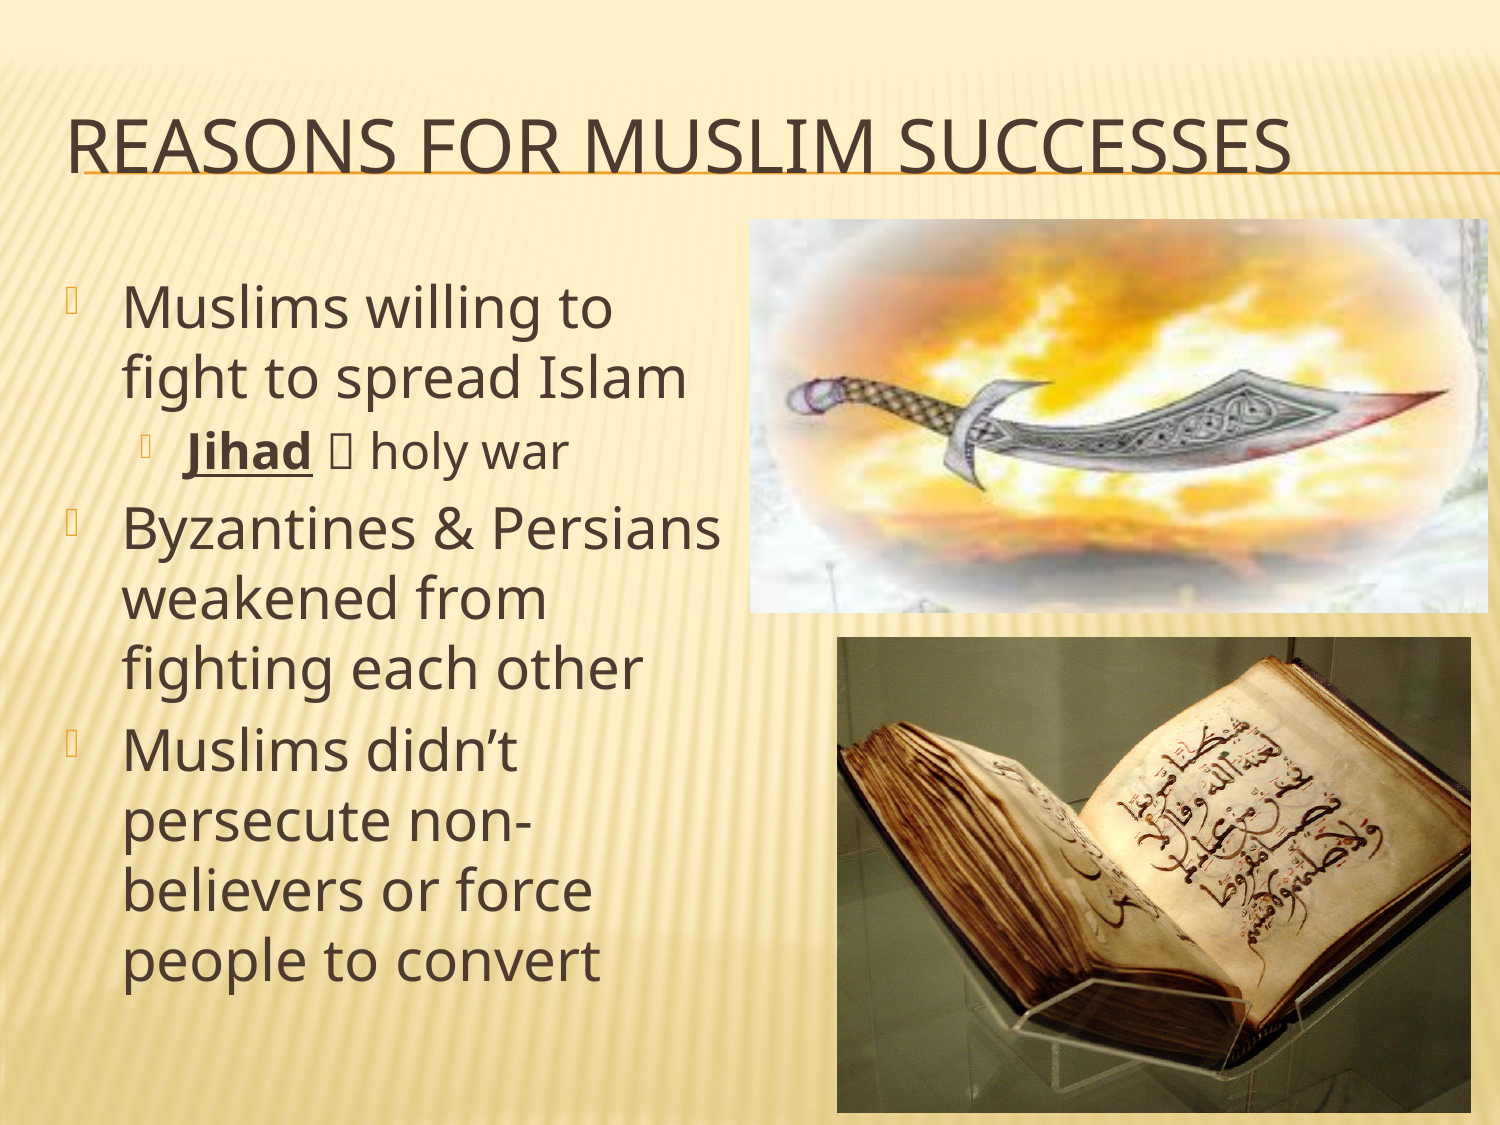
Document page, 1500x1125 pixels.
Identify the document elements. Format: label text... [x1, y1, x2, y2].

picture [749, 219, 1488, 613]
title Reasons for Muslim Successes [49, 75, 1475, 213]
list Muslims willing to fight to spread Islam Jihad  holy war Byzantines & Persians weakened from fighting each other Muslims didn’t persecute non-believers or force people to convert [50, 262, 738, 1038]
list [837, 637, 1472, 1113]
